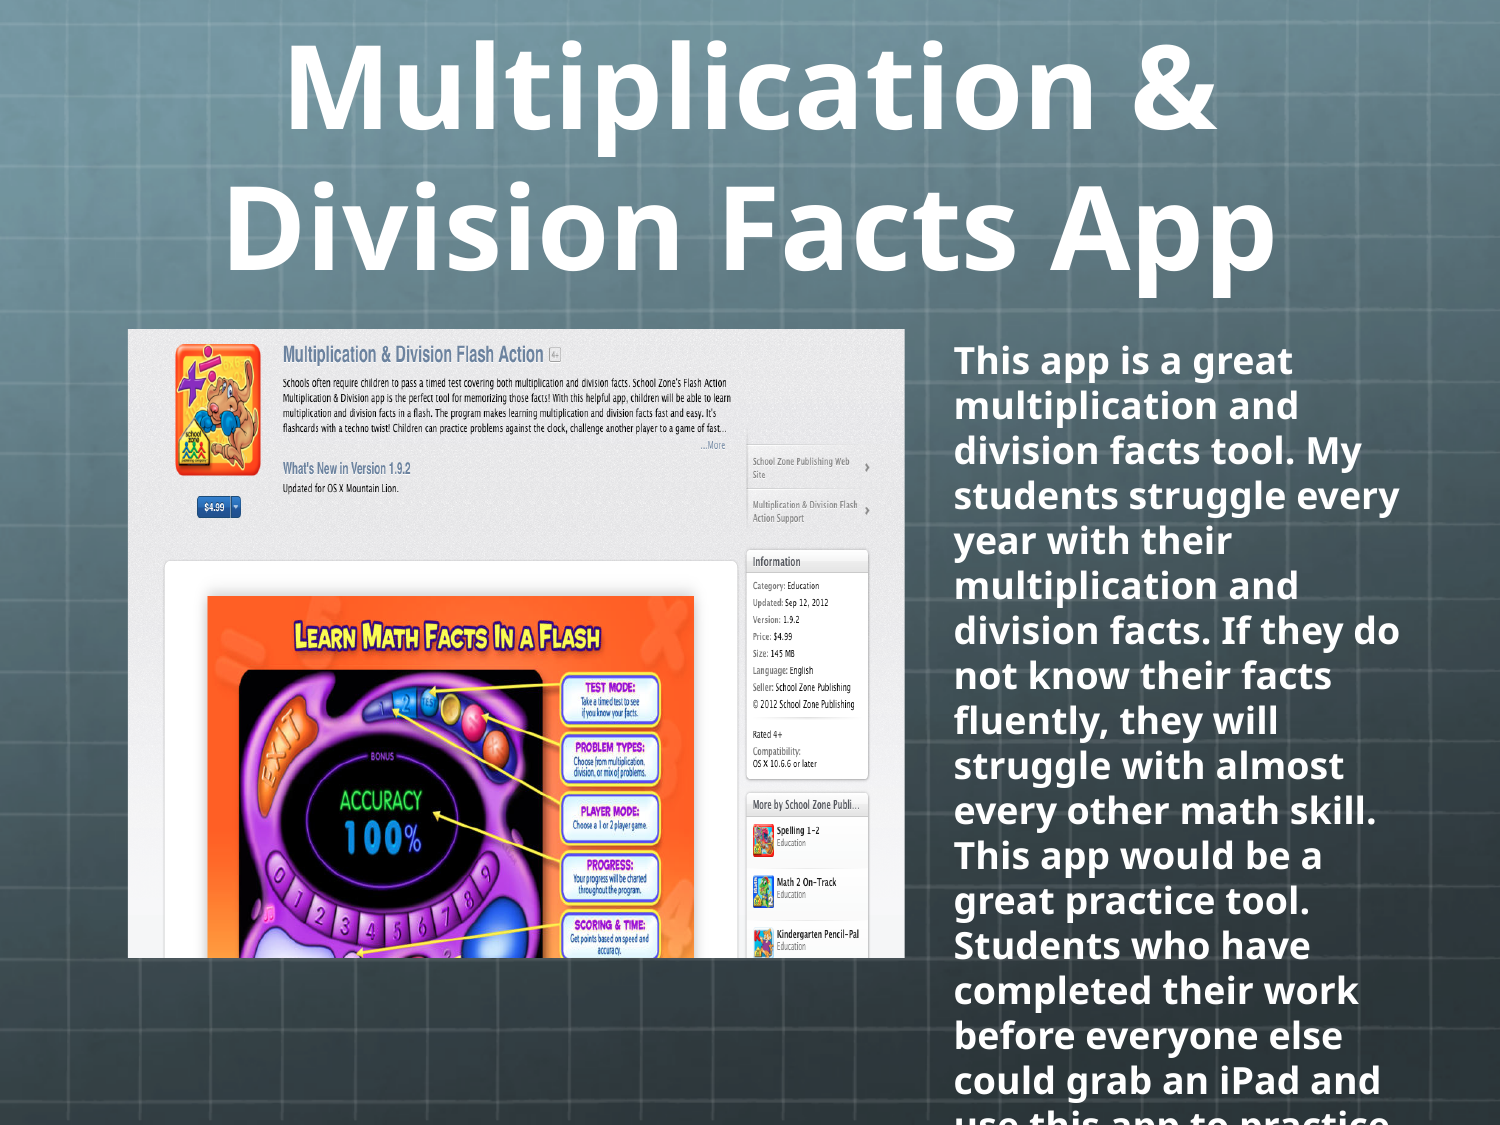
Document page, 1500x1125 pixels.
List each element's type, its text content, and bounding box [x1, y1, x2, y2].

text_box This app is a great multiplication and division facts tool. My students struggle every year with their multiplication and division facts. If they do not know their facts fluently, they will struggle with almost every other math skill. This app would be a great practice tool. Students who have completed their work before everyone else could grab an iPad and use this app to practice their facts! [938, 329, 1448, 1125]
picture [0, 0, 1500, 1125]
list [127, 329, 906, 958]
title Multiplication & Division Facts App [127, 17, 1372, 289]
